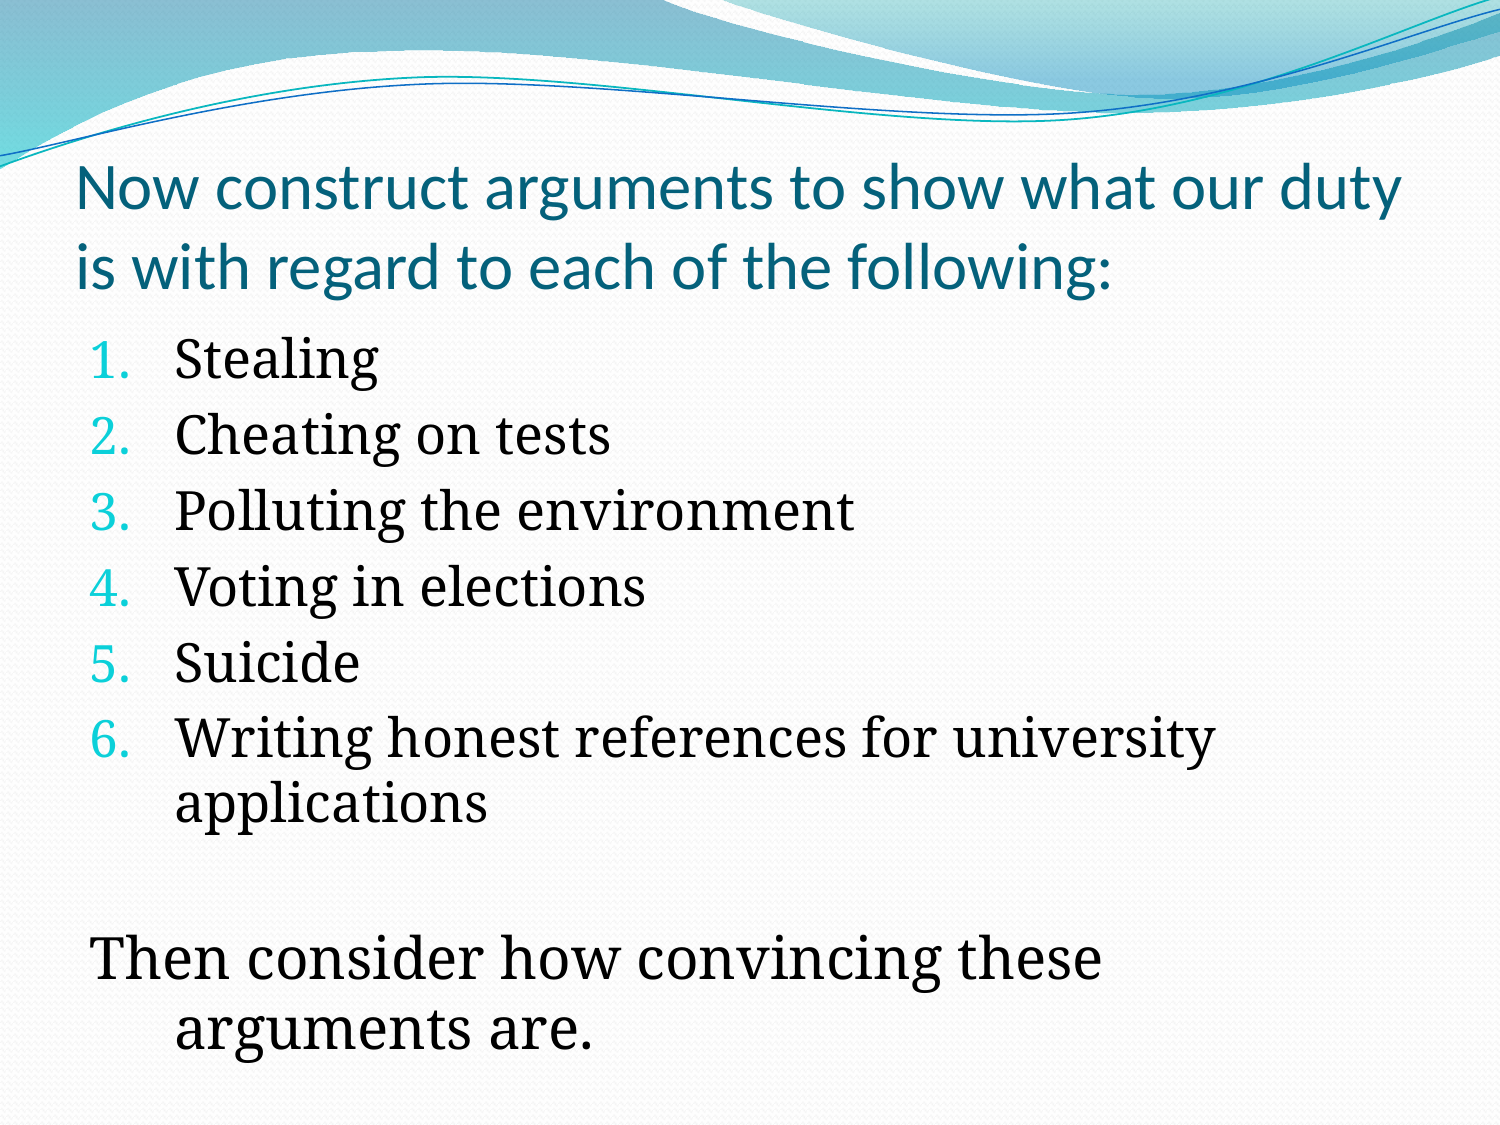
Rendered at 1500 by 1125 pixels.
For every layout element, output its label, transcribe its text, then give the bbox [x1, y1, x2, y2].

list Stealing Cheating on tests Polluting the environment Voting in elections Suicide Writing honest references for university applications Then consider how convincing these arguments are. [75, 317, 1425, 1038]
title Now construct arguments to show what our duty is with regard to each of the following: [75, 115, 1425, 303]
